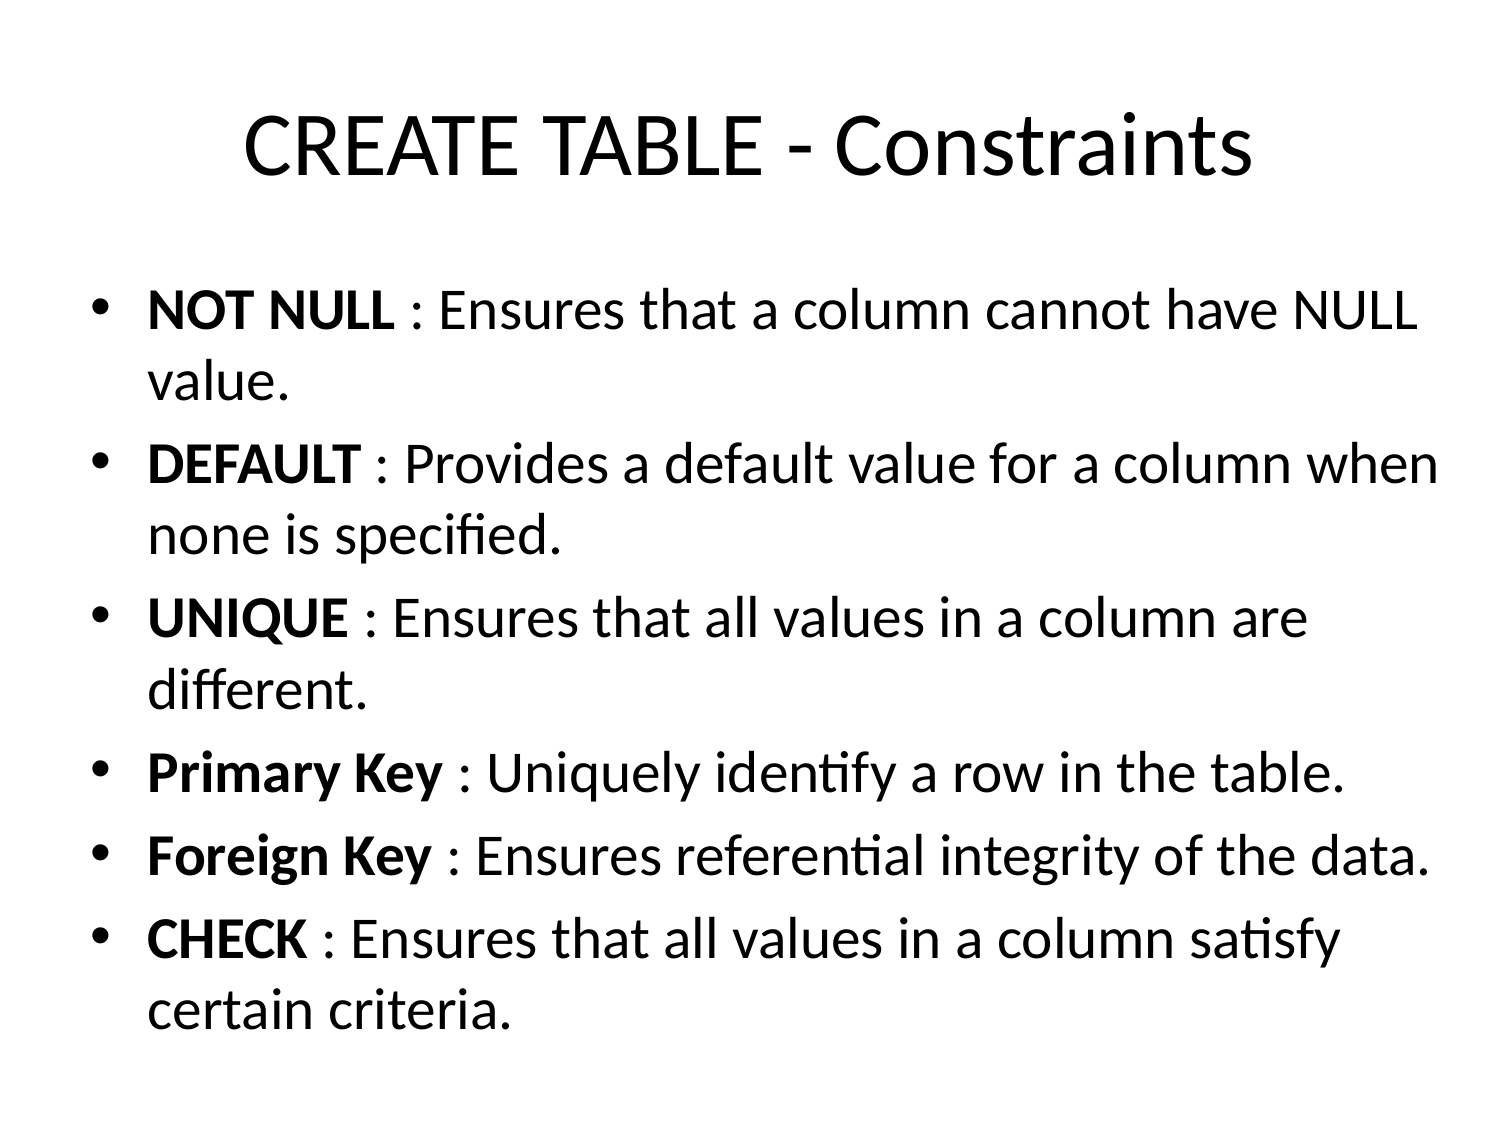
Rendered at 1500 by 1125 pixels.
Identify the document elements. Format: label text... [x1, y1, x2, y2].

title CREATE TABLE - Constraints [75, 45, 1425, 233]
list NOT NULL : Ensures that a column cannot have NULL value. DEFAULT : Provides a default value for a column when none is specified. UNIQUE : Ensures that all values in a column are different. Primary Key : Uniquely identify a row in the table. Foreign Key : Ensures referential integrity of the data. CHECK : Ensures that all values in a column satisfy certain criteria. [75, 262, 1463, 1063]
